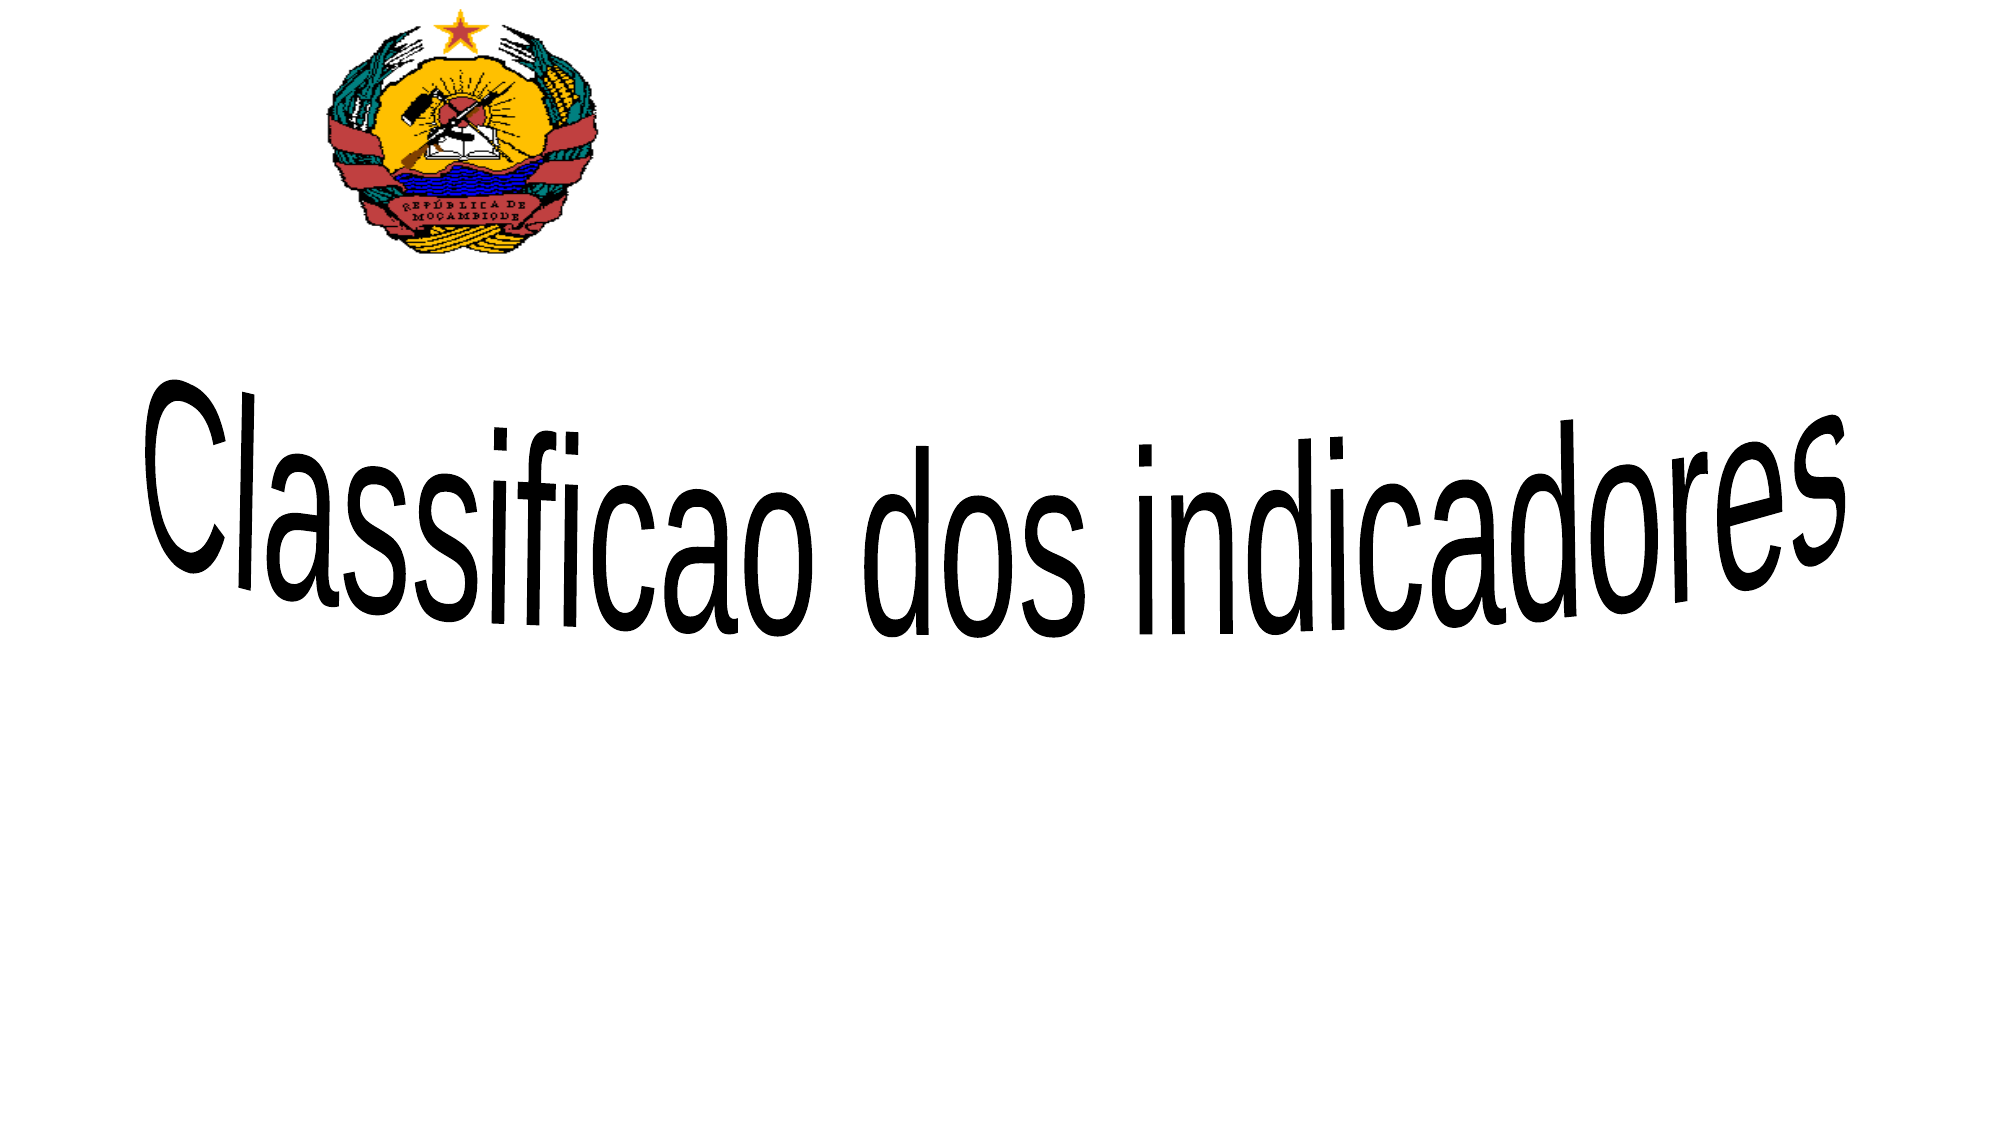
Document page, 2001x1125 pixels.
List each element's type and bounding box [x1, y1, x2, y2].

text_box [312, 8, 613, 263]
